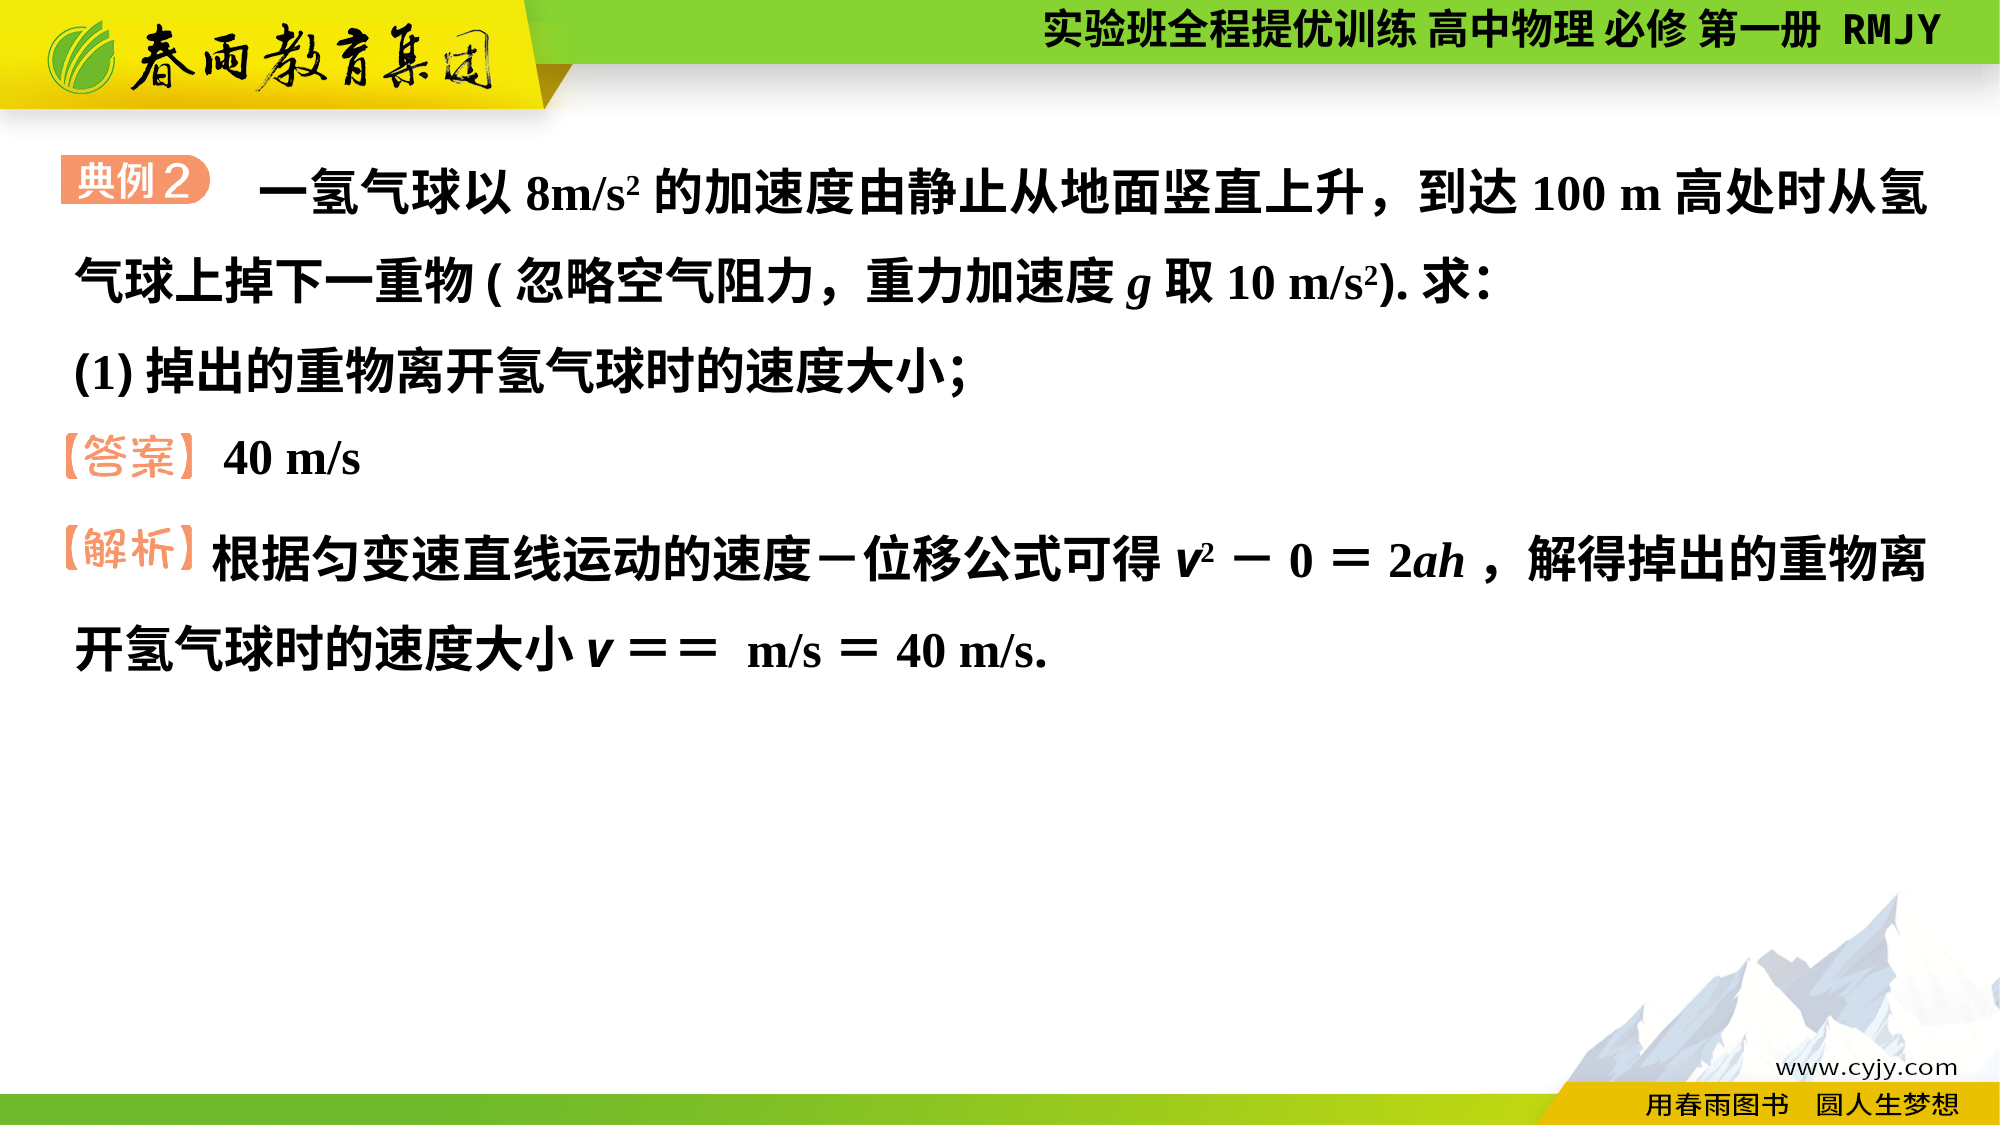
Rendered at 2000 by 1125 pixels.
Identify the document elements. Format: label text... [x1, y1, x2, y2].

text_box 40 m/s [208, 417, 377, 493]
picture [0, 0, 2000, 1125]
list 一氢气球以8m/s2的加速度由静止从地面竖直上升，到达100 m高处时从氢气球上掉下一重物(忽略空气阻力，重力加速度g取10 m/s2).求： (1)掉出的重物离开氢气球时的速度大小； [59, 122, 1944, 411]
